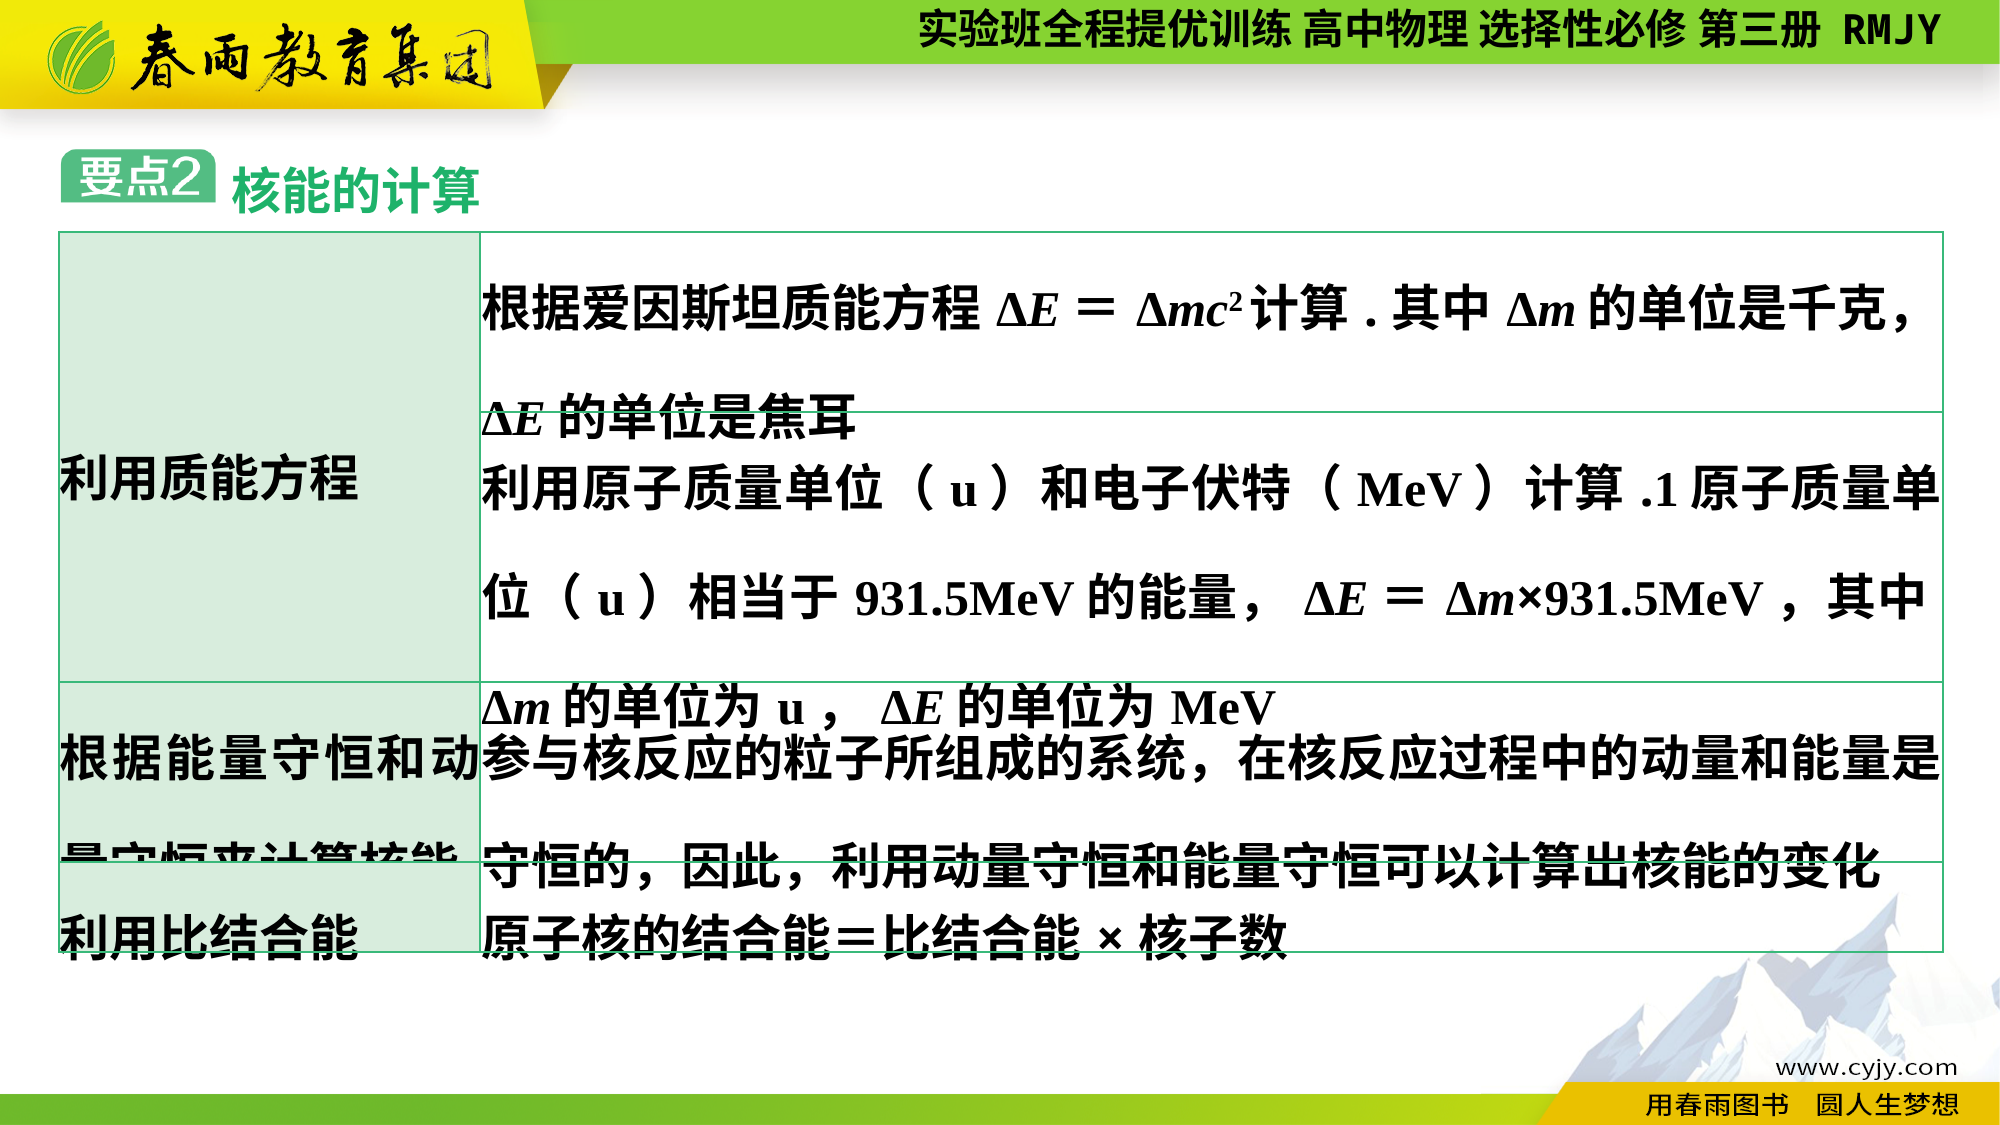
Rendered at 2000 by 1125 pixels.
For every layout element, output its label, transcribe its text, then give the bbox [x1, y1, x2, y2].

text_box 核能的计算 [216, 122, 1944, 228]
table_cell 参与核反应的粒子所组成的系统，在核反应过程中的动量和能量是守恒的，因此，利用动量守恒和能量守恒可以计算出核能的变化 [481, 683, 1942, 861]
table_cell 利用比结合能 [60, 863, 479, 951]
table_cell 根据能量守恒和动量守恒来计算核能 [60, 683, 479, 861]
table_cell 利用原子质量单位（u）和电子伏特（MeV）计算.1原子质量单位（u）相当于931.5MeV的能量，ΔE＝Δm×931.5MeV，其中Δm的单位为u，ΔE的单位为MeV [481, 413, 1942, 681]
picture [0, 0, 2000, 1125]
table_header 利用质能方程 [60, 233, 479, 681]
table_cell 原子核的结合能＝比结合能×核子数 [481, 863, 1942, 951]
table_header 根据爱因斯坦质能方程ΔE＝Δmc2计算.其中Δm的单位是千克，ΔE的单位是焦耳 [481, 233, 1942, 411]
